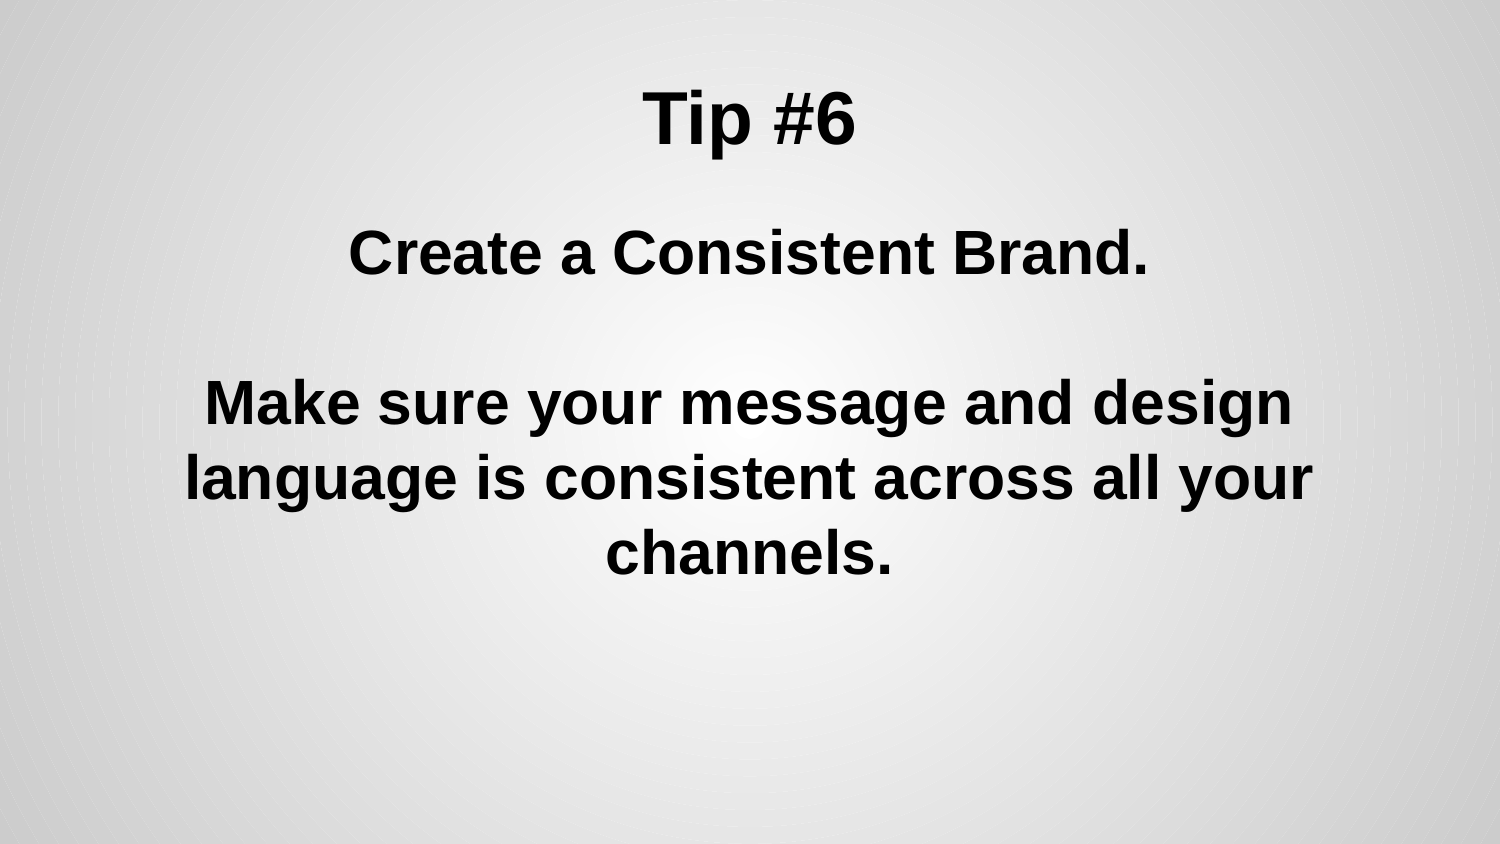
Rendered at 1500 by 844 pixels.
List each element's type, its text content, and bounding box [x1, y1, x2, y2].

list Create a Consistent Brand. Make sure your message and design language is consistent across all your channels. [75, 196, 1425, 808]
title Tip #6 [75, 33, 1425, 175]
